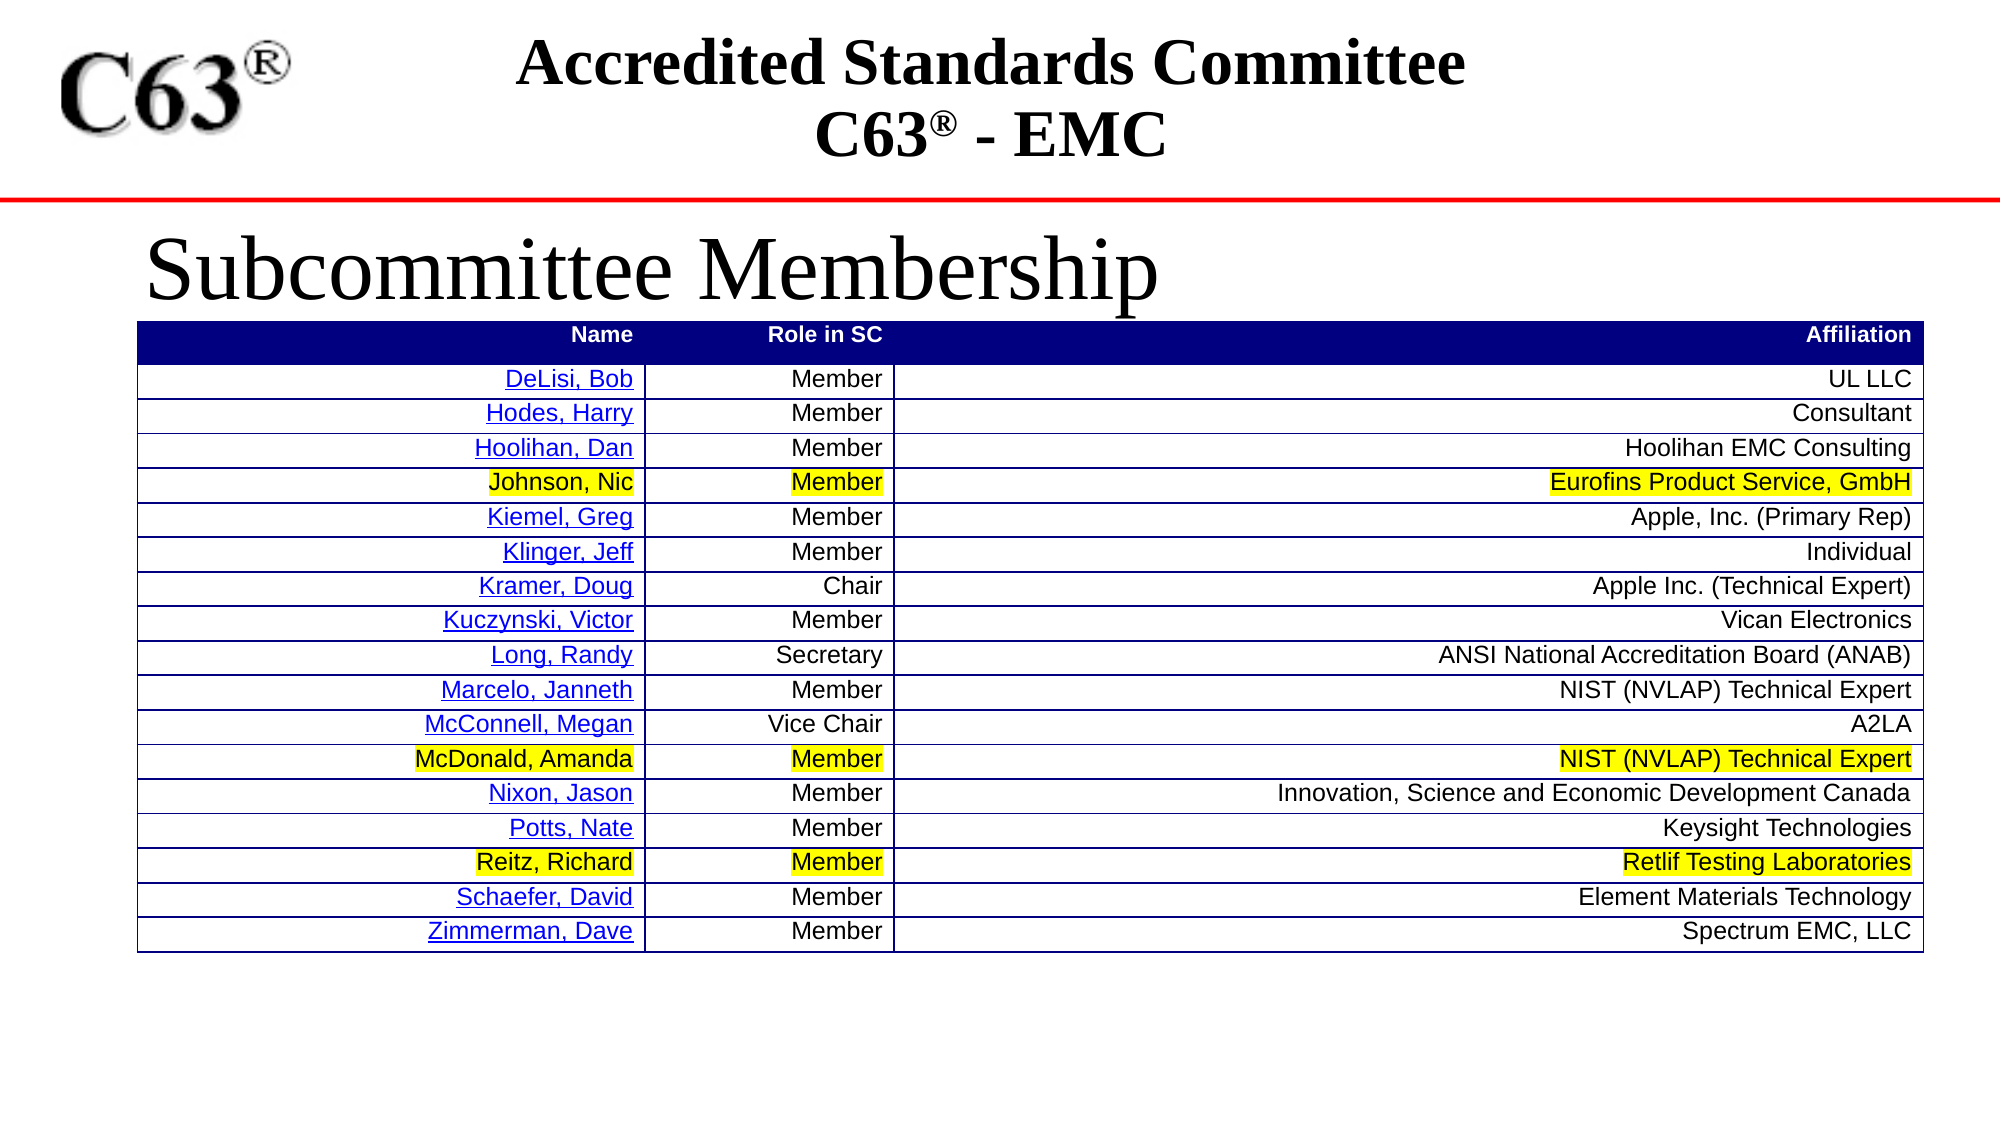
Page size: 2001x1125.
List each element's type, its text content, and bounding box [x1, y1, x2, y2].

table_cell Kramer, Doug [138, 573, 644, 605]
table_cell Hodes, Harry [138, 400, 644, 433]
table_cell Member [646, 745, 893, 778]
table_header Name [138, 323, 644, 364]
table_header Role in SC [646, 323, 893, 364]
table_cell Apple, Inc. (Primary Rep) [895, 504, 1923, 536]
table_cell Nixon, Jason [138, 780, 644, 813]
table_cell Member [646, 607, 893, 640]
table_cell Schaefer, David [138, 884, 644, 916]
table_cell Apple Inc. (Technical Expert) [895, 573, 1923, 605]
table_cell Member [646, 365, 893, 398]
table_cell McDonald, Amanda [138, 745, 644, 778]
table_cell Long, Randy [138, 642, 644, 674]
table_cell Eurofins Product Service, GmbH [895, 469, 1923, 502]
table_cell Member [646, 814, 893, 847]
table_cell Member [646, 469, 893, 502]
table_header Affiliation [895, 323, 1923, 364]
table_cell Member [646, 780, 893, 813]
table_cell Member [646, 676, 893, 709]
table_cell Spectrum EMC, LLC [895, 918, 1923, 951]
table_cell UL LLC [895, 365, 1923, 398]
table_cell Kuczynski, Victor [138, 607, 644, 640]
table_cell Chair [646, 573, 893, 605]
table_cell Retlif Testing Laboratories [895, 849, 1923, 882]
table_cell Individual [895, 538, 1923, 571]
table_cell Marcelo, Janneth [138, 676, 644, 709]
table_cell Member [646, 918, 893, 951]
table_cell Hoolihan, Dan [138, 434, 644, 467]
table_cell Kiemel, Greg [138, 504, 644, 536]
table_cell DeLisi, Bob [138, 365, 644, 398]
table_cell McConnell, Megan [138, 711, 644, 744]
table_cell ANSI National Accreditation Board (ANAB) [895, 642, 1923, 674]
table_cell Zimmerman, Dave [138, 918, 644, 951]
table_cell Member [646, 884, 893, 916]
table_cell Element Materials Technology [895, 884, 1923, 916]
picture [61, 29, 299, 155]
table_cell Innovation, Science and Economic Development Canada [895, 780, 1923, 813]
table_cell Vican Electronics [895, 607, 1923, 640]
table_cell Potts, Nate [138, 814, 644, 847]
table_cell Member [646, 538, 893, 571]
table_cell Consultant [895, 400, 1923, 433]
title Subcommittee Membership [136, 199, 1863, 321]
table_cell Keysight Technologies [895, 814, 1923, 847]
table_cell Vice Chair [646, 711, 893, 744]
table_cell Member [646, 400, 893, 433]
table_cell NIST (NVLAP) Technical Expert [895, 745, 1923, 778]
table_cell Member [646, 849, 893, 882]
table_cell Johnson, Nic [138, 469, 644, 502]
table_cell Reitz, Richard [138, 849, 644, 882]
table_cell A2LA [895, 711, 1923, 744]
table_cell Member [646, 504, 893, 536]
table_cell Hoolihan EMC Consulting [895, 434, 1923, 467]
table_cell Secretary [646, 642, 893, 674]
table_cell NIST (NVLAP) Technical Expert [895, 676, 1923, 709]
table_cell Member [646, 434, 893, 467]
table_cell Klinger, Jeff [138, 538, 644, 571]
